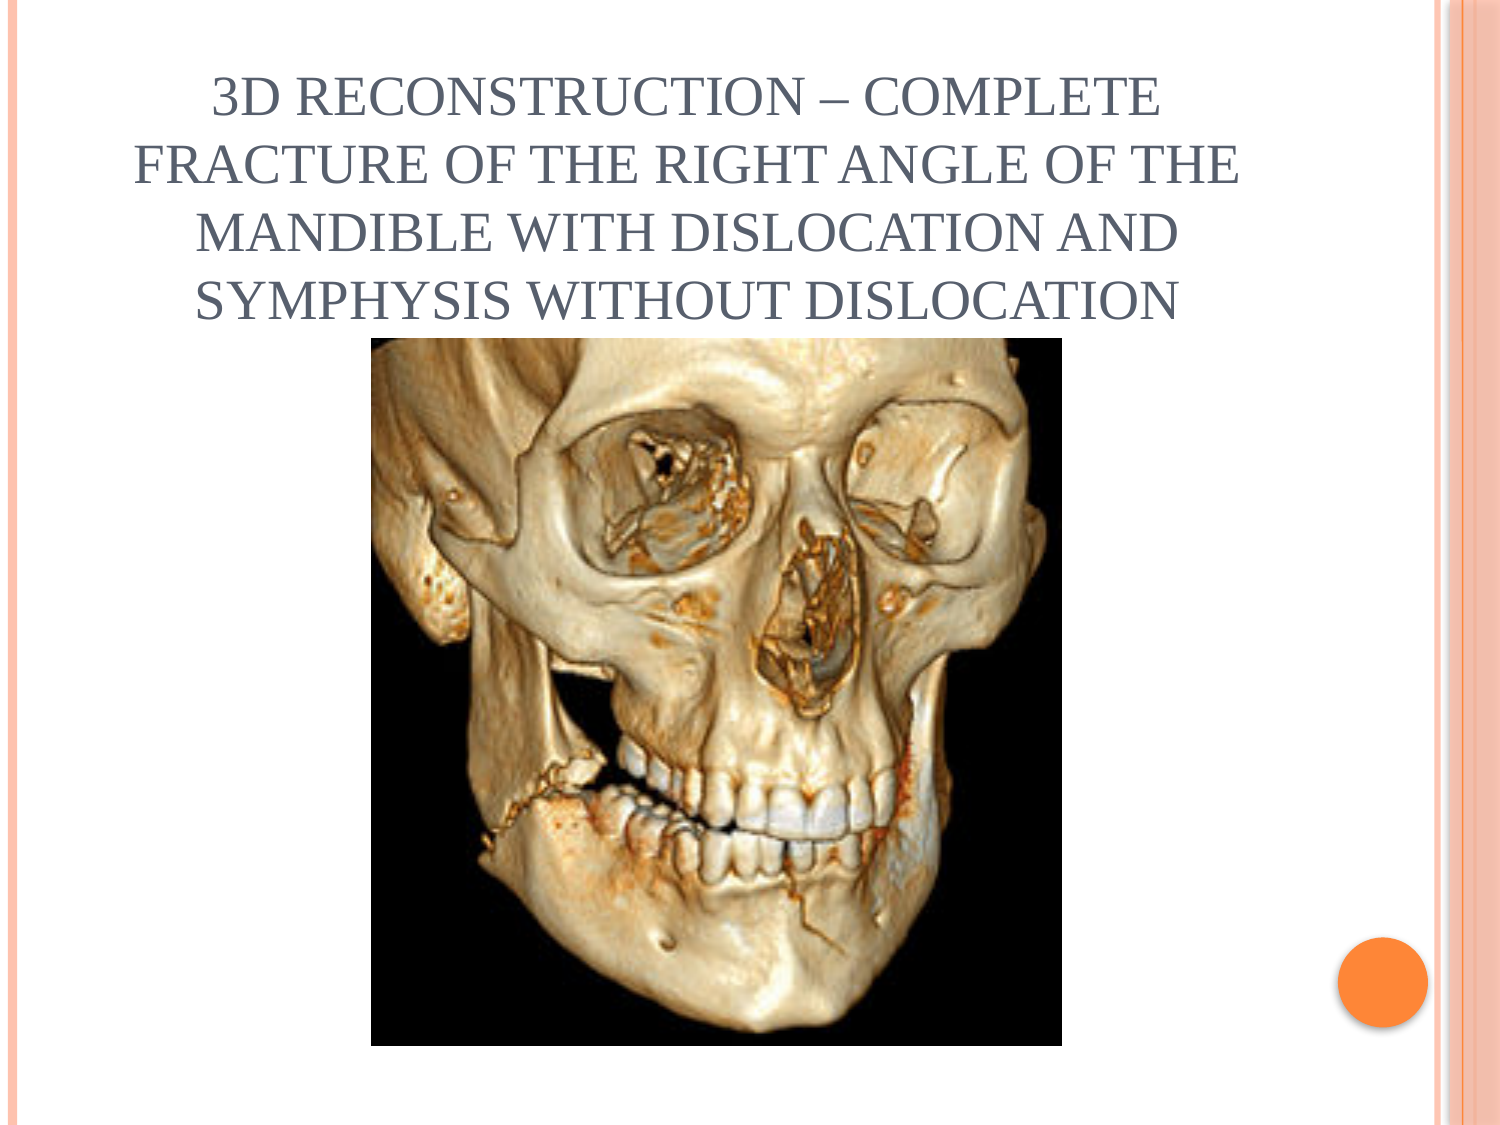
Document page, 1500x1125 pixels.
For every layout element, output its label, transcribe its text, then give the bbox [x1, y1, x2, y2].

title 3D reconstruction – complete fracture of the right angle of the mandible with dislocation and symphysis without dislocation [75, 45, 1300, 339]
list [371, 337, 1063, 1047]
